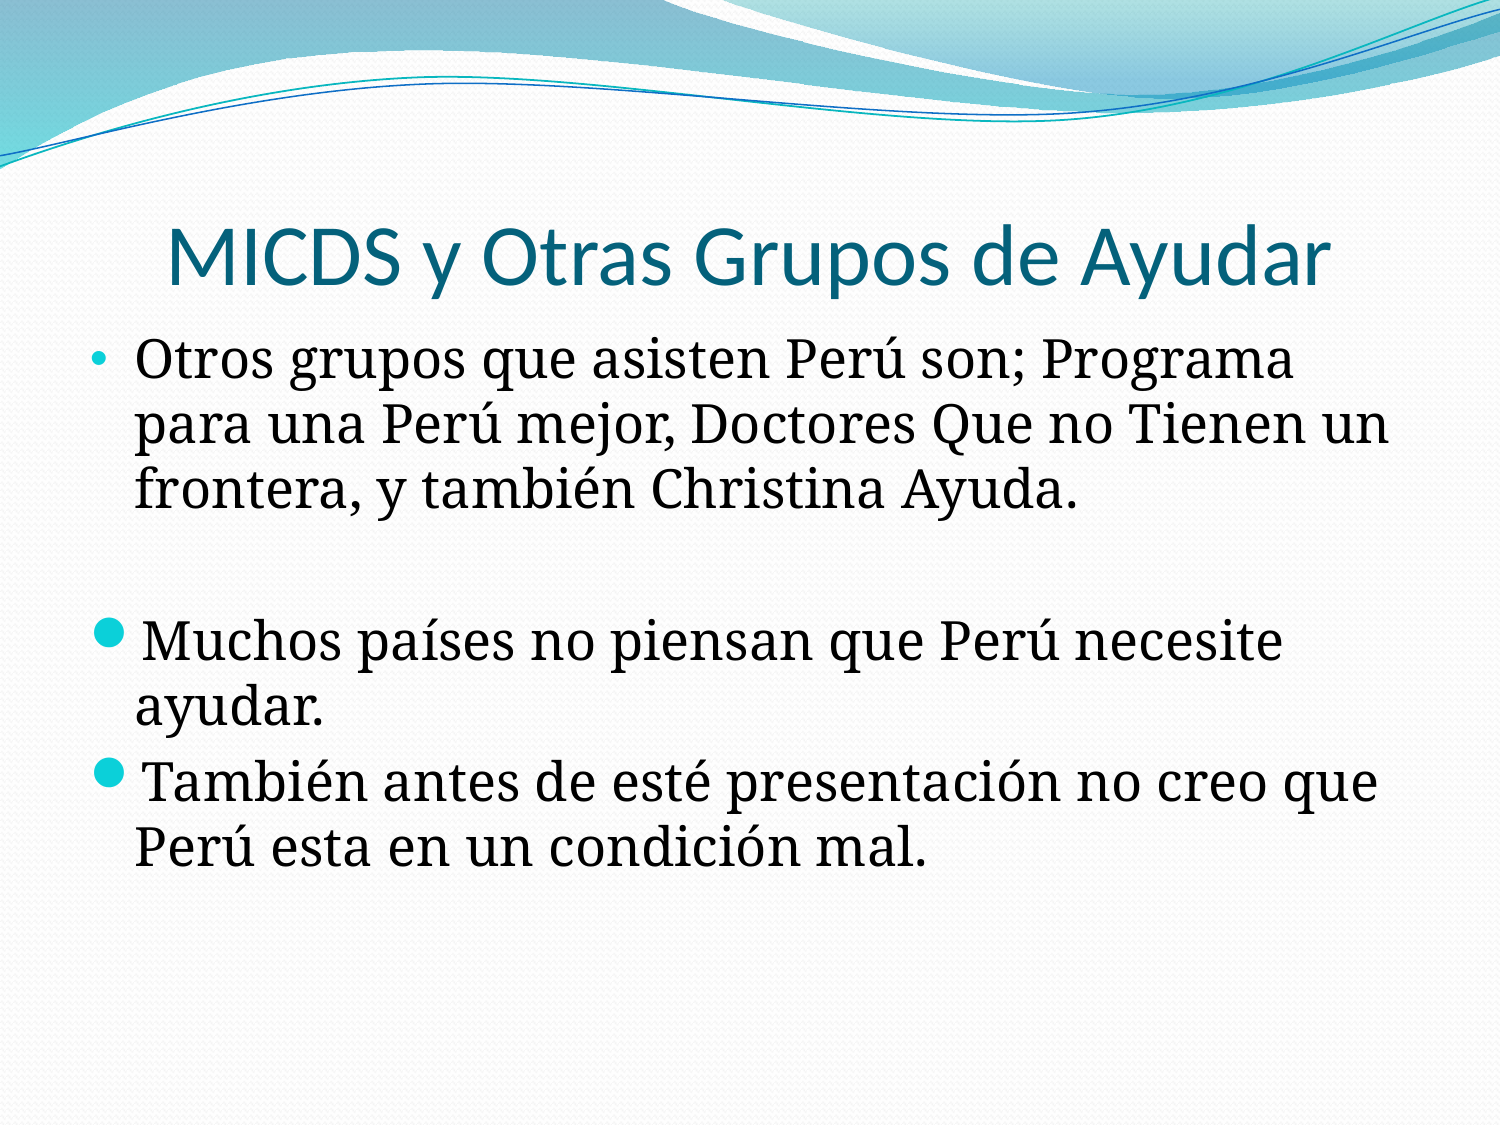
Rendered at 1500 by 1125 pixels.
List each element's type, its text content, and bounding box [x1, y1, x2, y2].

title MICDS y Otras Grupos de Ayudar [75, 115, 1425, 303]
list Otros grupos que asisten Perú son; Programa para una Perú mejor, Doctores Que no Tienen un frontera, y también Christina Ayuda. Muchos países no piensan que Perú necesite ayudar. También antes de esté presentación no creo que Perú esta en un condición mal. [75, 317, 1425, 1063]
